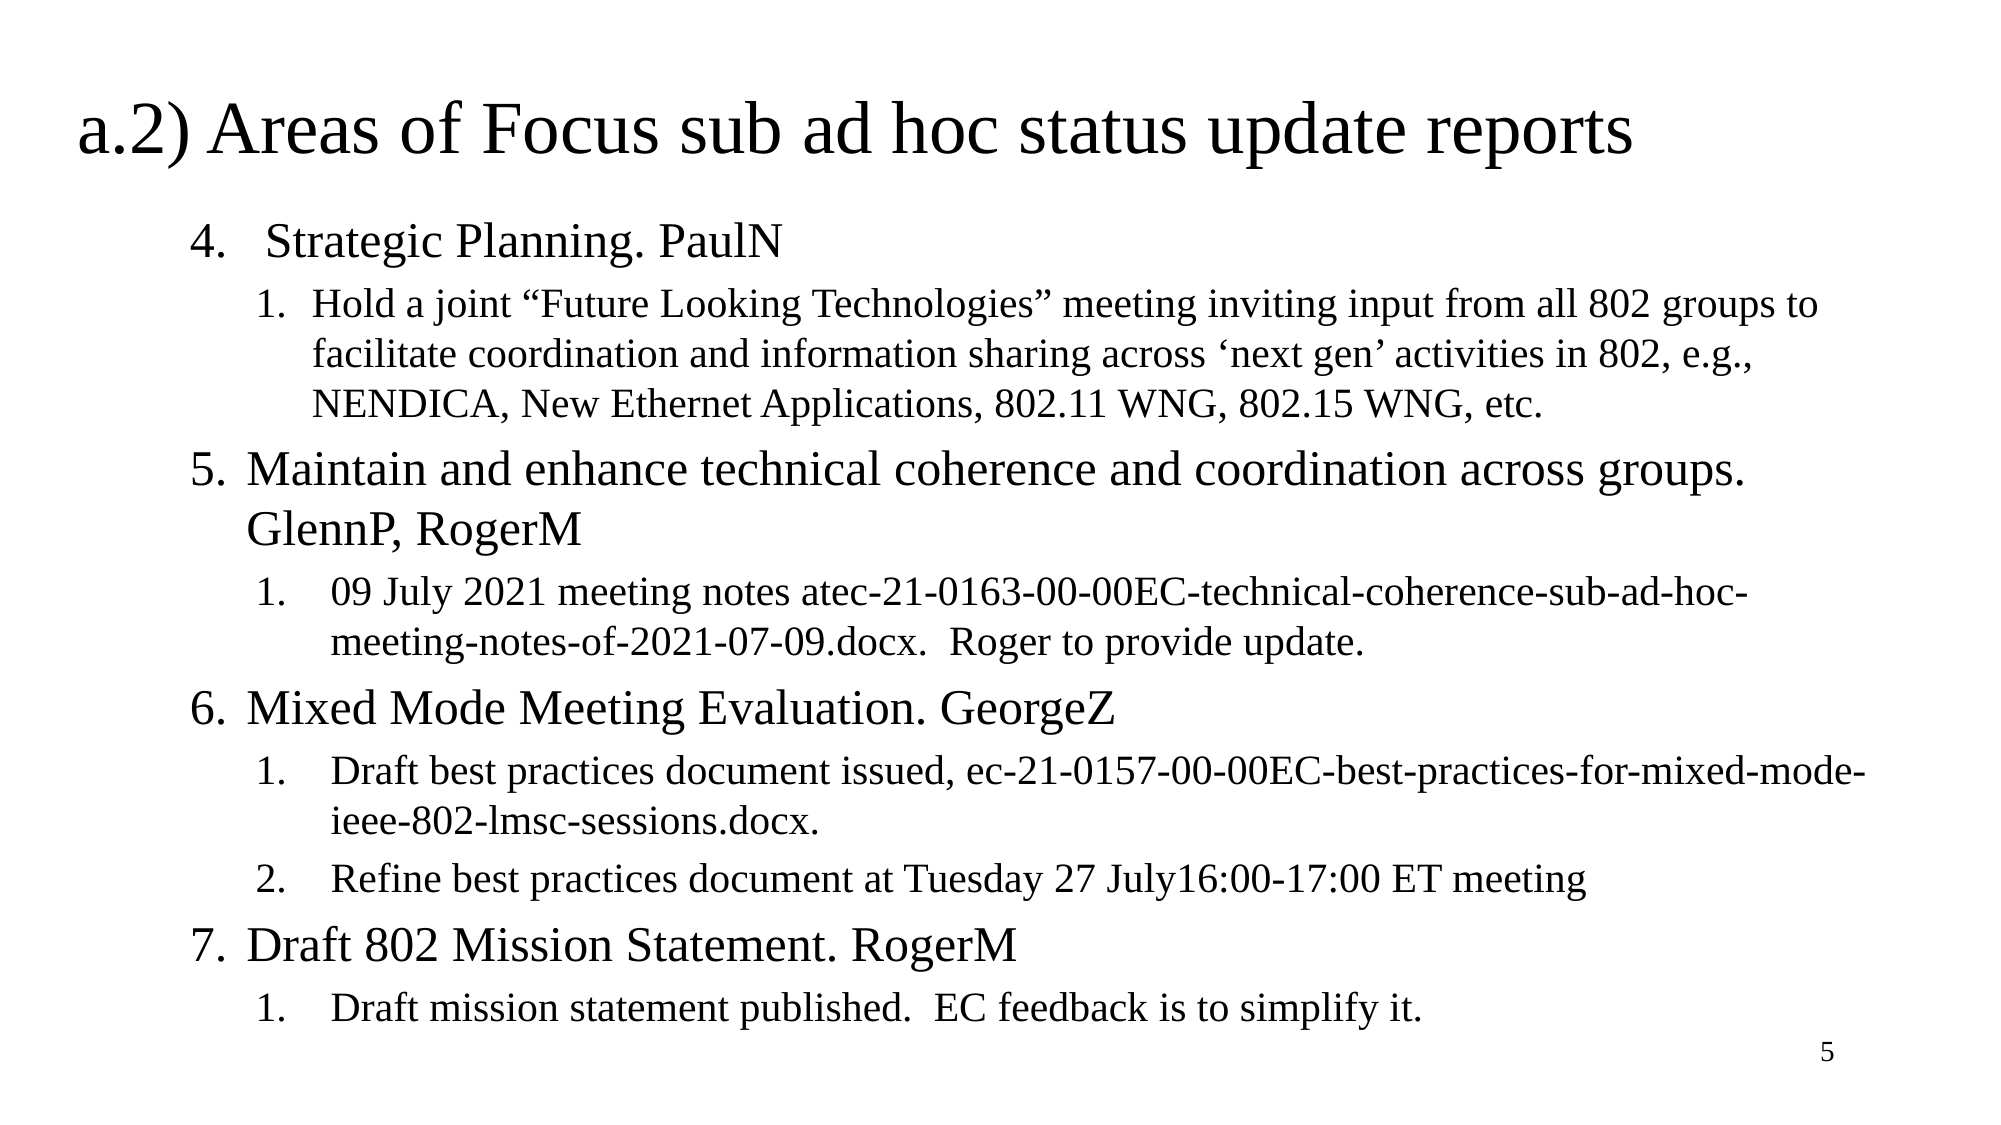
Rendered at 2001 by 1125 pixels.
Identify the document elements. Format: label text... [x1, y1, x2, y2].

list Strategic Planning. PaulN Hold a joint “Future Looking Technologies” meeting inviting input from all 802 groups to facilitate coordination and information sharing across ‘next gen’ activities in 802, e.g., NENDICA, New Ethernet Applications, 802.11 WNG, 802.15 WNG, etc. Maintain and enhance technical coherence and coordination across groups. GlennP, RogerM 09 July 2021 meeting notes atec-21-0163-00-00EC-technical-coherence-sub-ad-hoc-meeting-notes-of-2021-07-09.docx. Roger to provide update. Mixed Mode Meeting Evaluation. GeorgeZ Draft best practices document issued, ec-21-0157-00-00EC-best-practices-for-mixed-mode-ieee-802-lmsc-sessions.docx. Refine best practices document at Tuesday 27 July16:00-17:00 ET meeting Draft 802 Mission Statement. RogerM Draft mission statement published. EC feedback is to simplify it. [99, 218, 1888, 963]
slide_number 5 [1433, 1024, 1851, 1101]
title a.2) Areas of Focus sub ad hoc status update reports [62, 29, 1901, 218]
